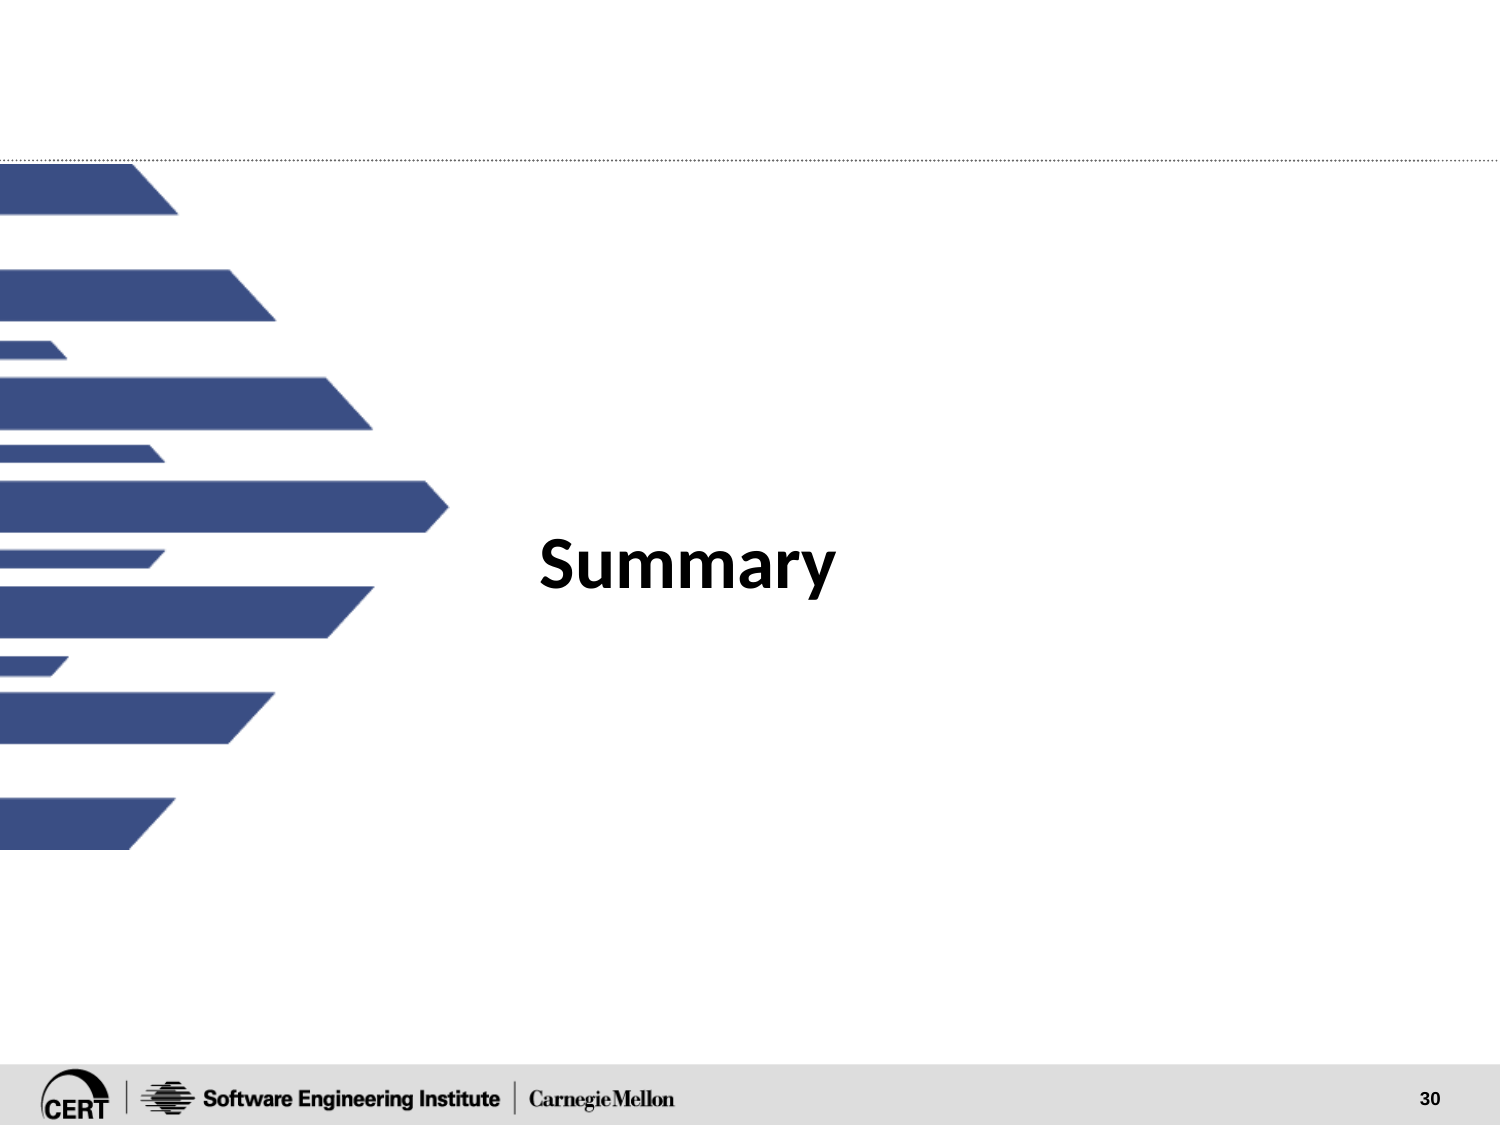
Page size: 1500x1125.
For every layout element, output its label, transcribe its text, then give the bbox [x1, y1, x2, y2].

picture [0, 164, 450, 851]
picture [24, 1065, 688, 1125]
text_box Summary [525, 399, 1475, 717]
